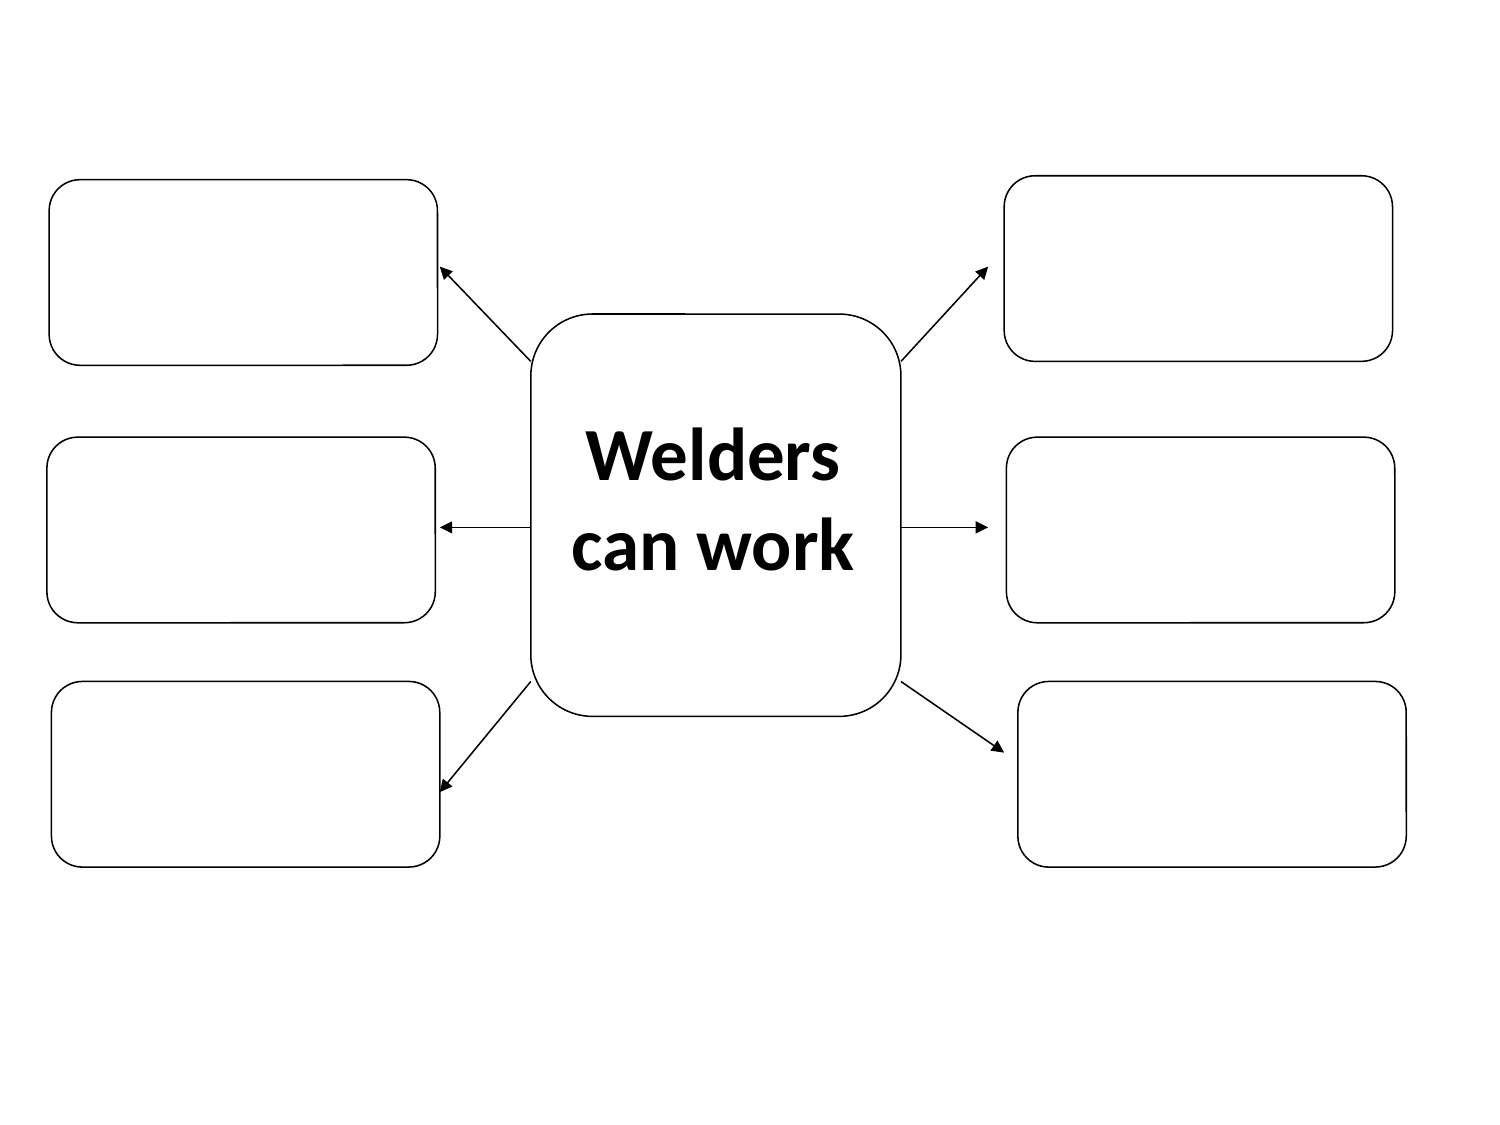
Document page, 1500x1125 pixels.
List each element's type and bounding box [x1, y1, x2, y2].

text_box [46, 175, 1407, 868]
